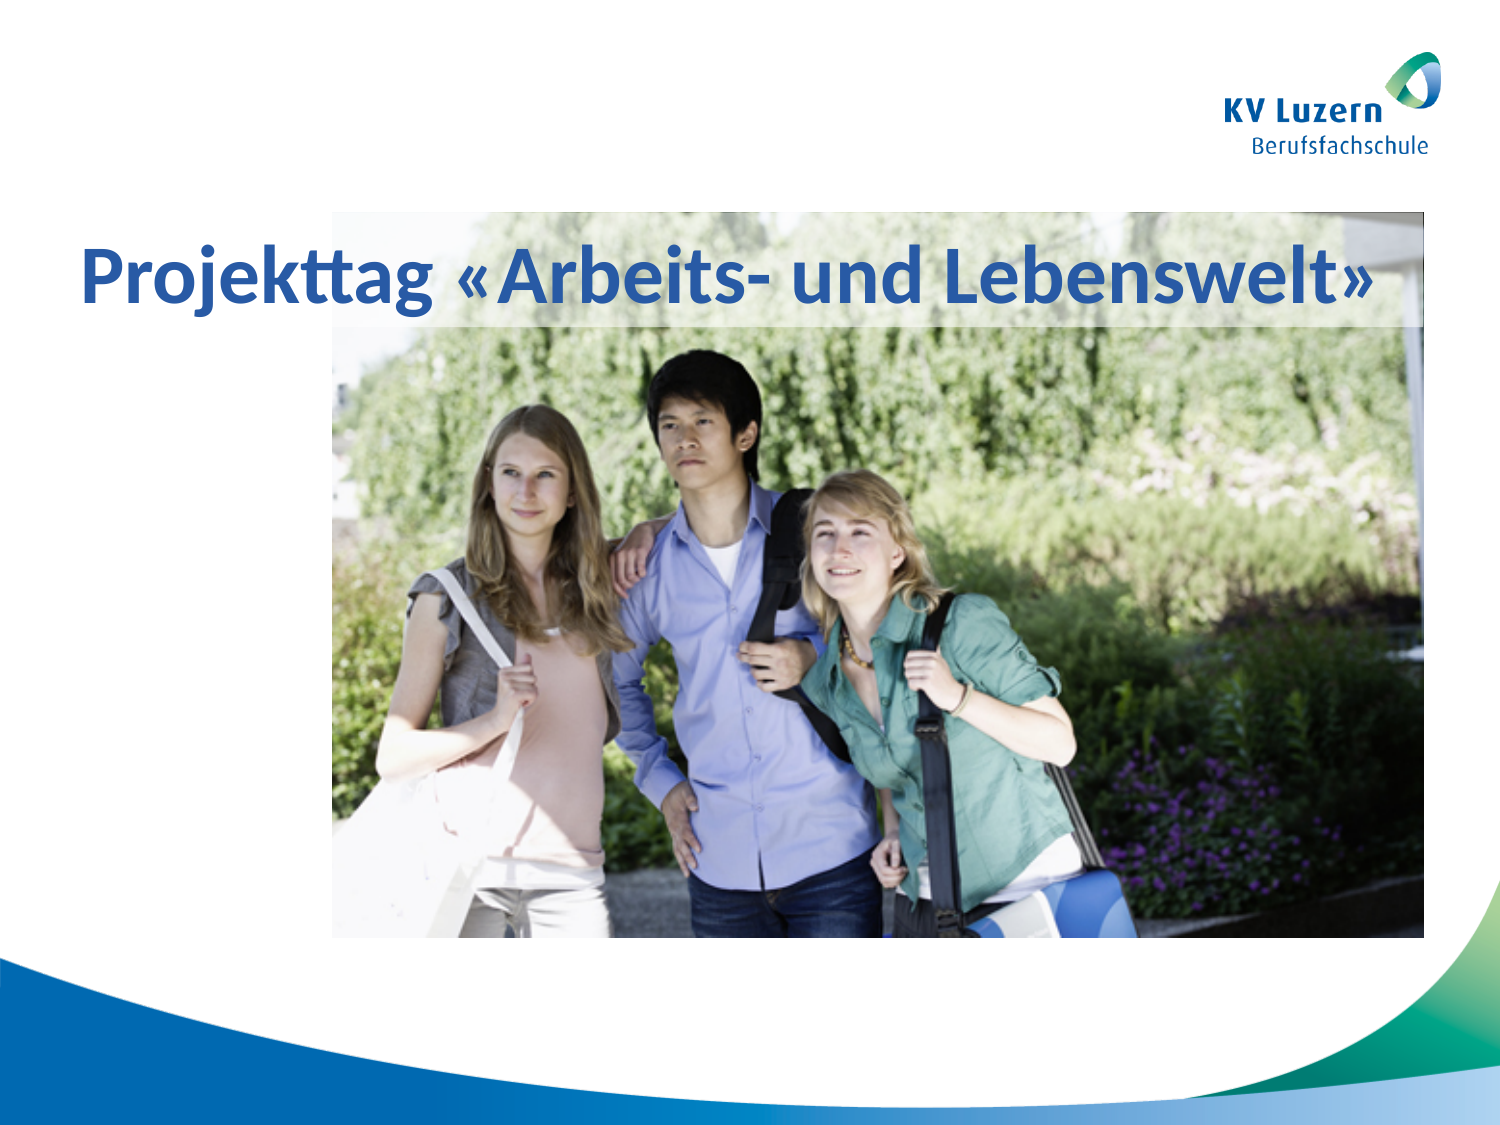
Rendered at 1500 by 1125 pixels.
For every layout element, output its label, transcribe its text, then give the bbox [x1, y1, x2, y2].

picture [1225, 52, 1441, 154]
text_box [29, 916, 1424, 978]
text_box Projekttag «Arbeits- und Lebenswelt» [65, 212, 330, 328]
picture [0, 212, 1500, 1125]
